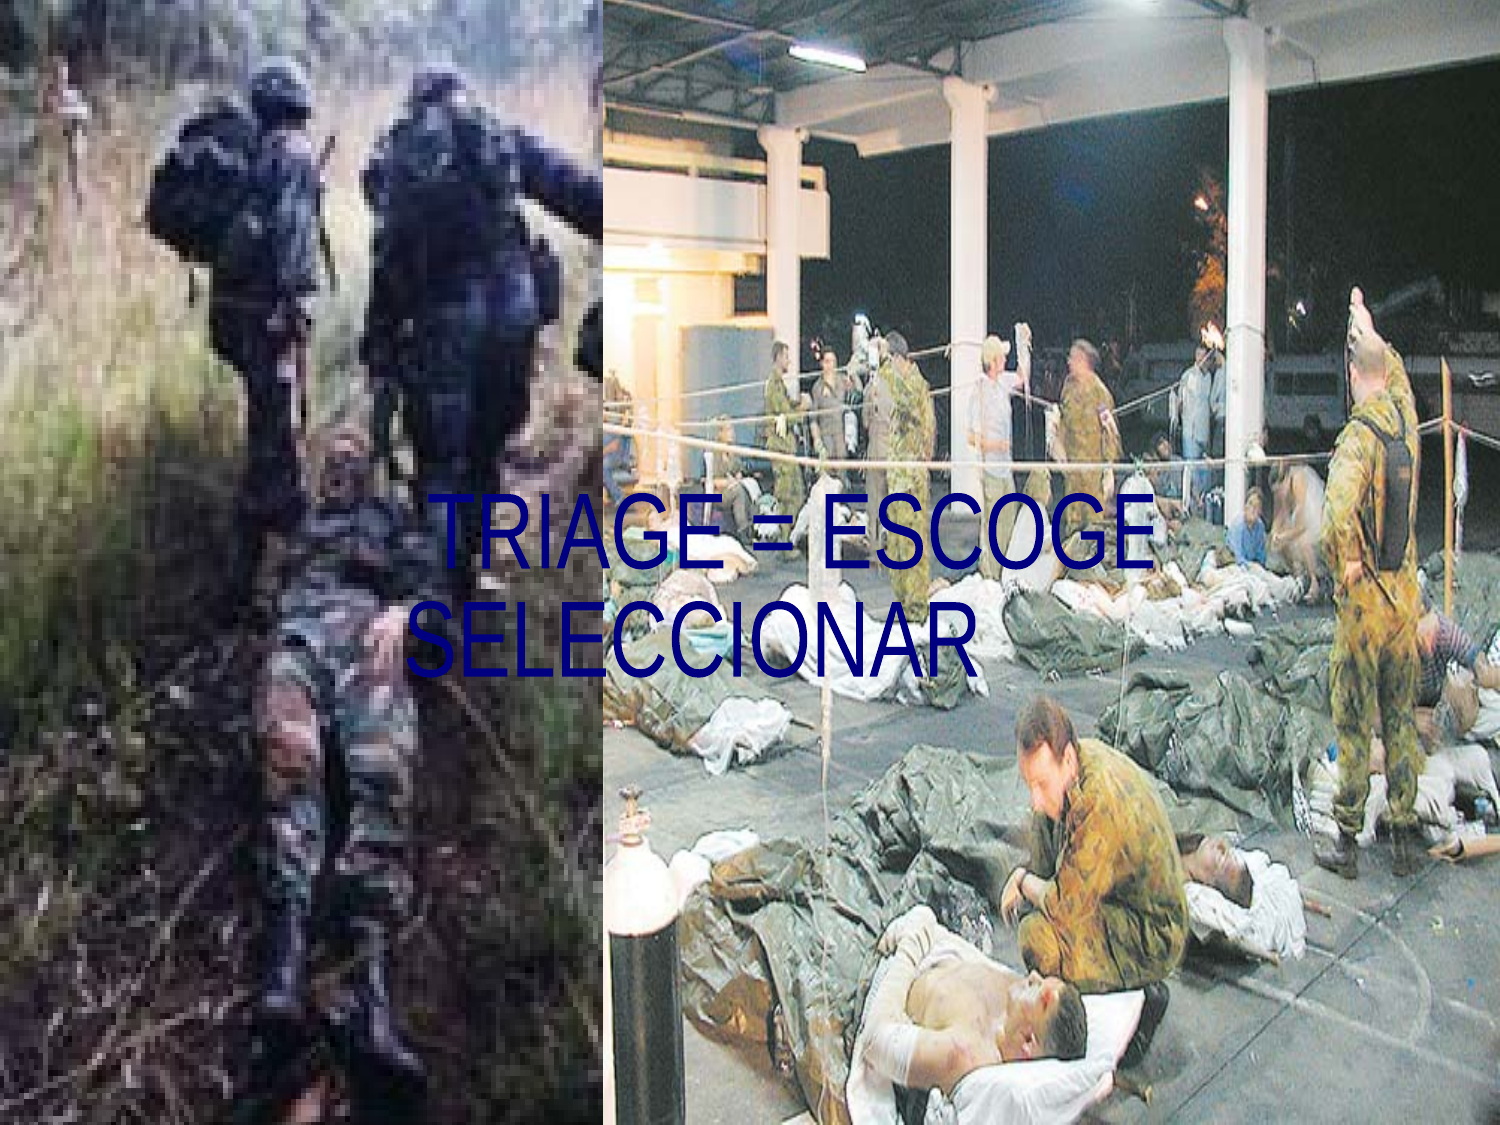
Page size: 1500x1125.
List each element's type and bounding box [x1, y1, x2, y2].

text_box [0, 0, 1500, 1125]
